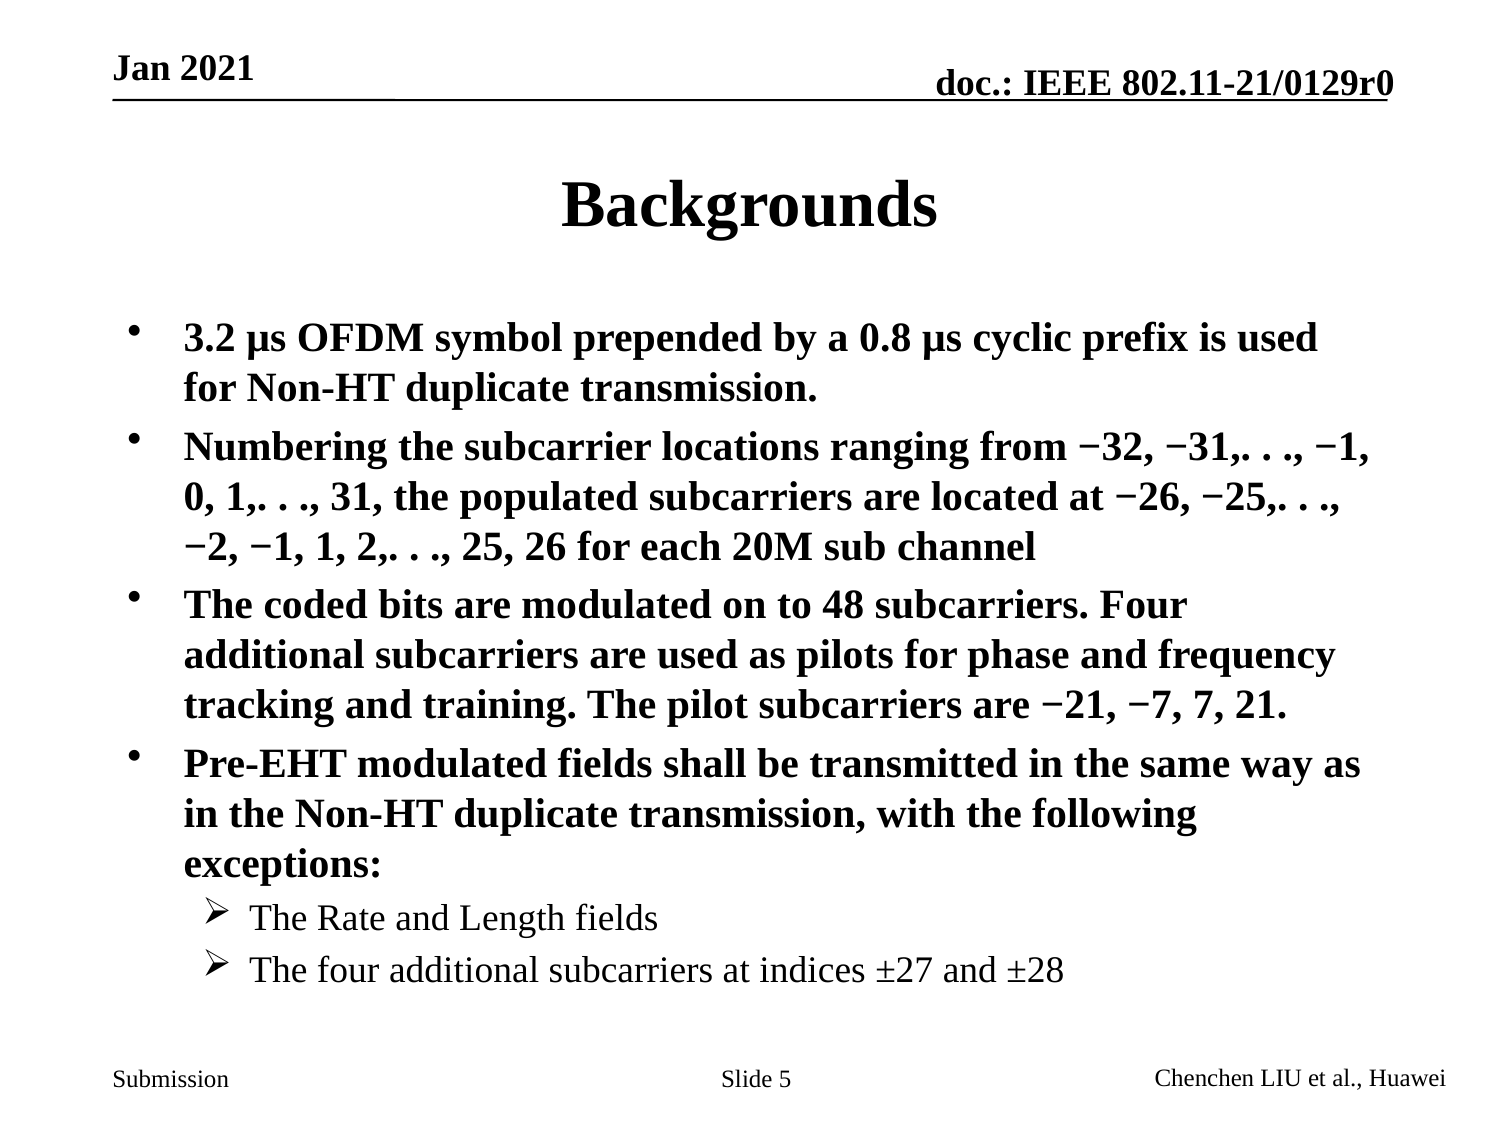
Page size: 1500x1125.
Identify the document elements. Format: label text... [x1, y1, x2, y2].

text_box 3.2 μs OFDM symbol prepended by a 0.8 μs cyclic prefix is used for Non-HT duplicate transmission. Numbering the subcarrier locations ranging from −32, −31,. . ., −1, 0, 1,. . ., 31, the populated subcarriers are located at −26, −25,. . ., −2, −1, 1, 2,. . ., 25, 26 for each 20M sub channel The coded bits are modulated on to 48 subcarriers. Four additional subcarriers are used as pilots for phase and frequency tracking and training. The pilot subcarriers are −21, −7, 7, 21. Pre-EHT modulated fields shall be transmitted in the same way as in the Non-HT duplicate transmission, with the following exceptions: The Rate and Length fields The four additional subcarriers at indices ±27 and ±28 [112, 302, 1388, 575]
title Backgrounds [112, 112, 1388, 288]
slide_number Slide 5 [712, 1061, 800, 1123]
